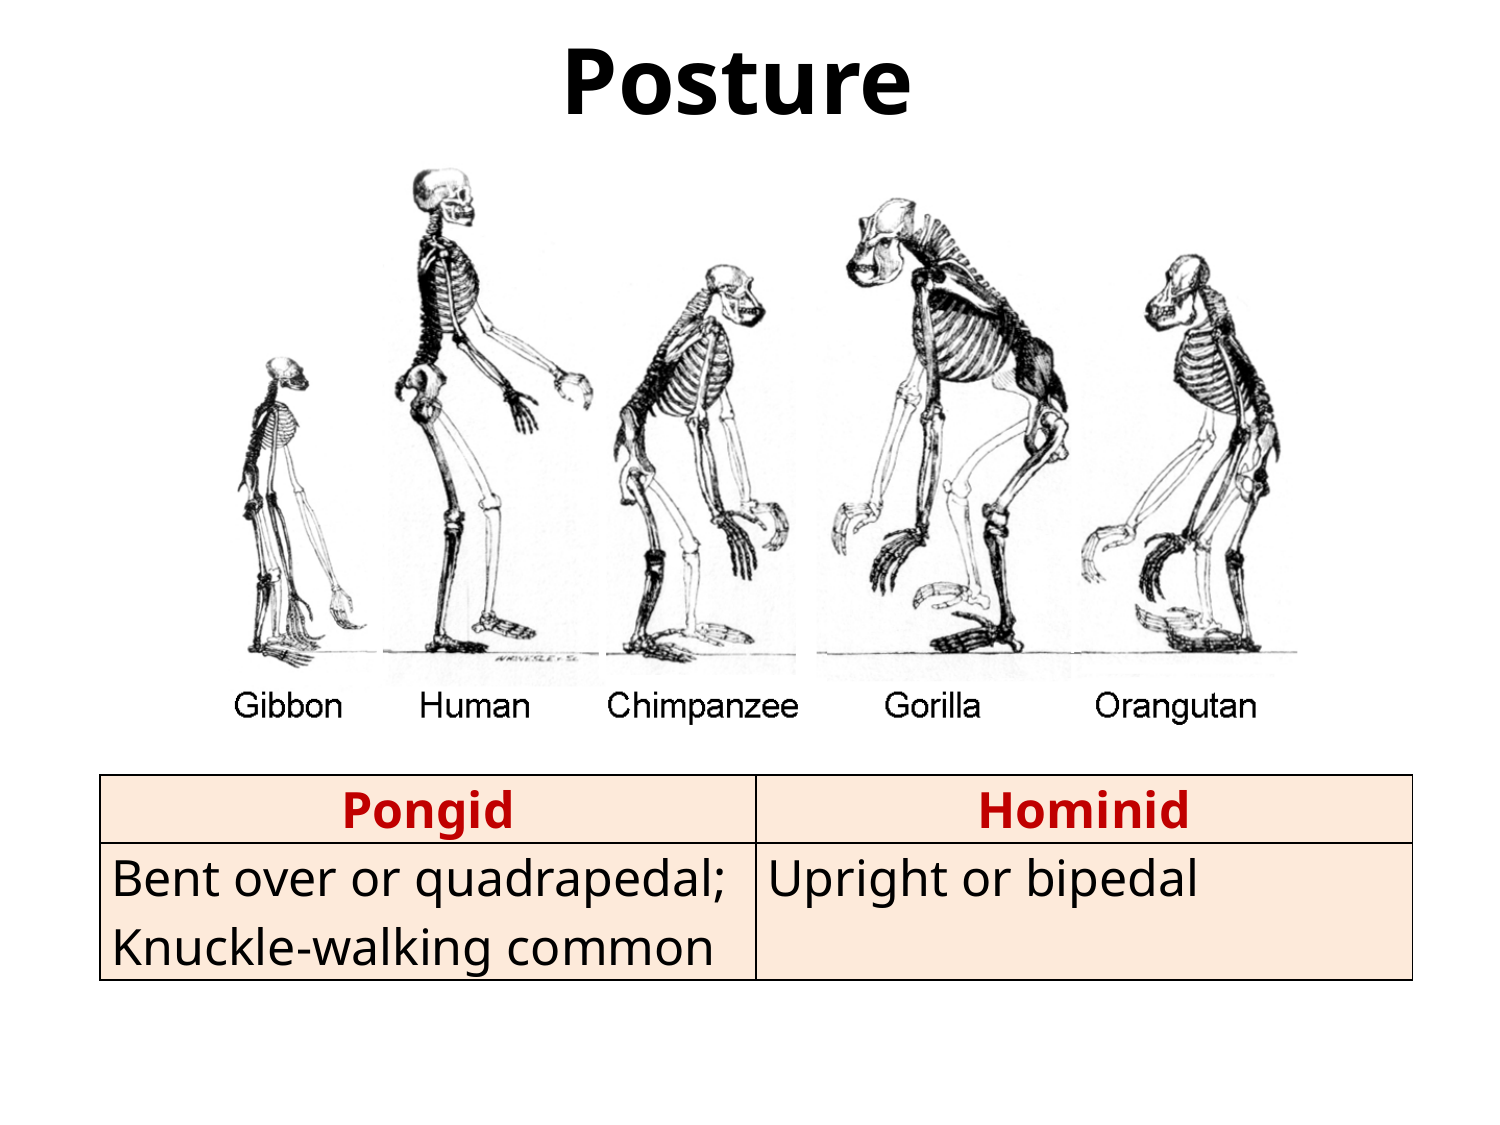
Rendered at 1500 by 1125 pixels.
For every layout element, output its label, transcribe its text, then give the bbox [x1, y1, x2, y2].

title Posture [474, 0, 1001, 135]
table_cell Bent over or quadrapedal; Knuckle‑walking common [101, 844, 755, 979]
table_header Hominid [757, 776, 1412, 842]
table_header Pongid [101, 776, 755, 842]
table_cell Upright or bipedal [757, 844, 1412, 979]
picture [187, 137, 1314, 751]
